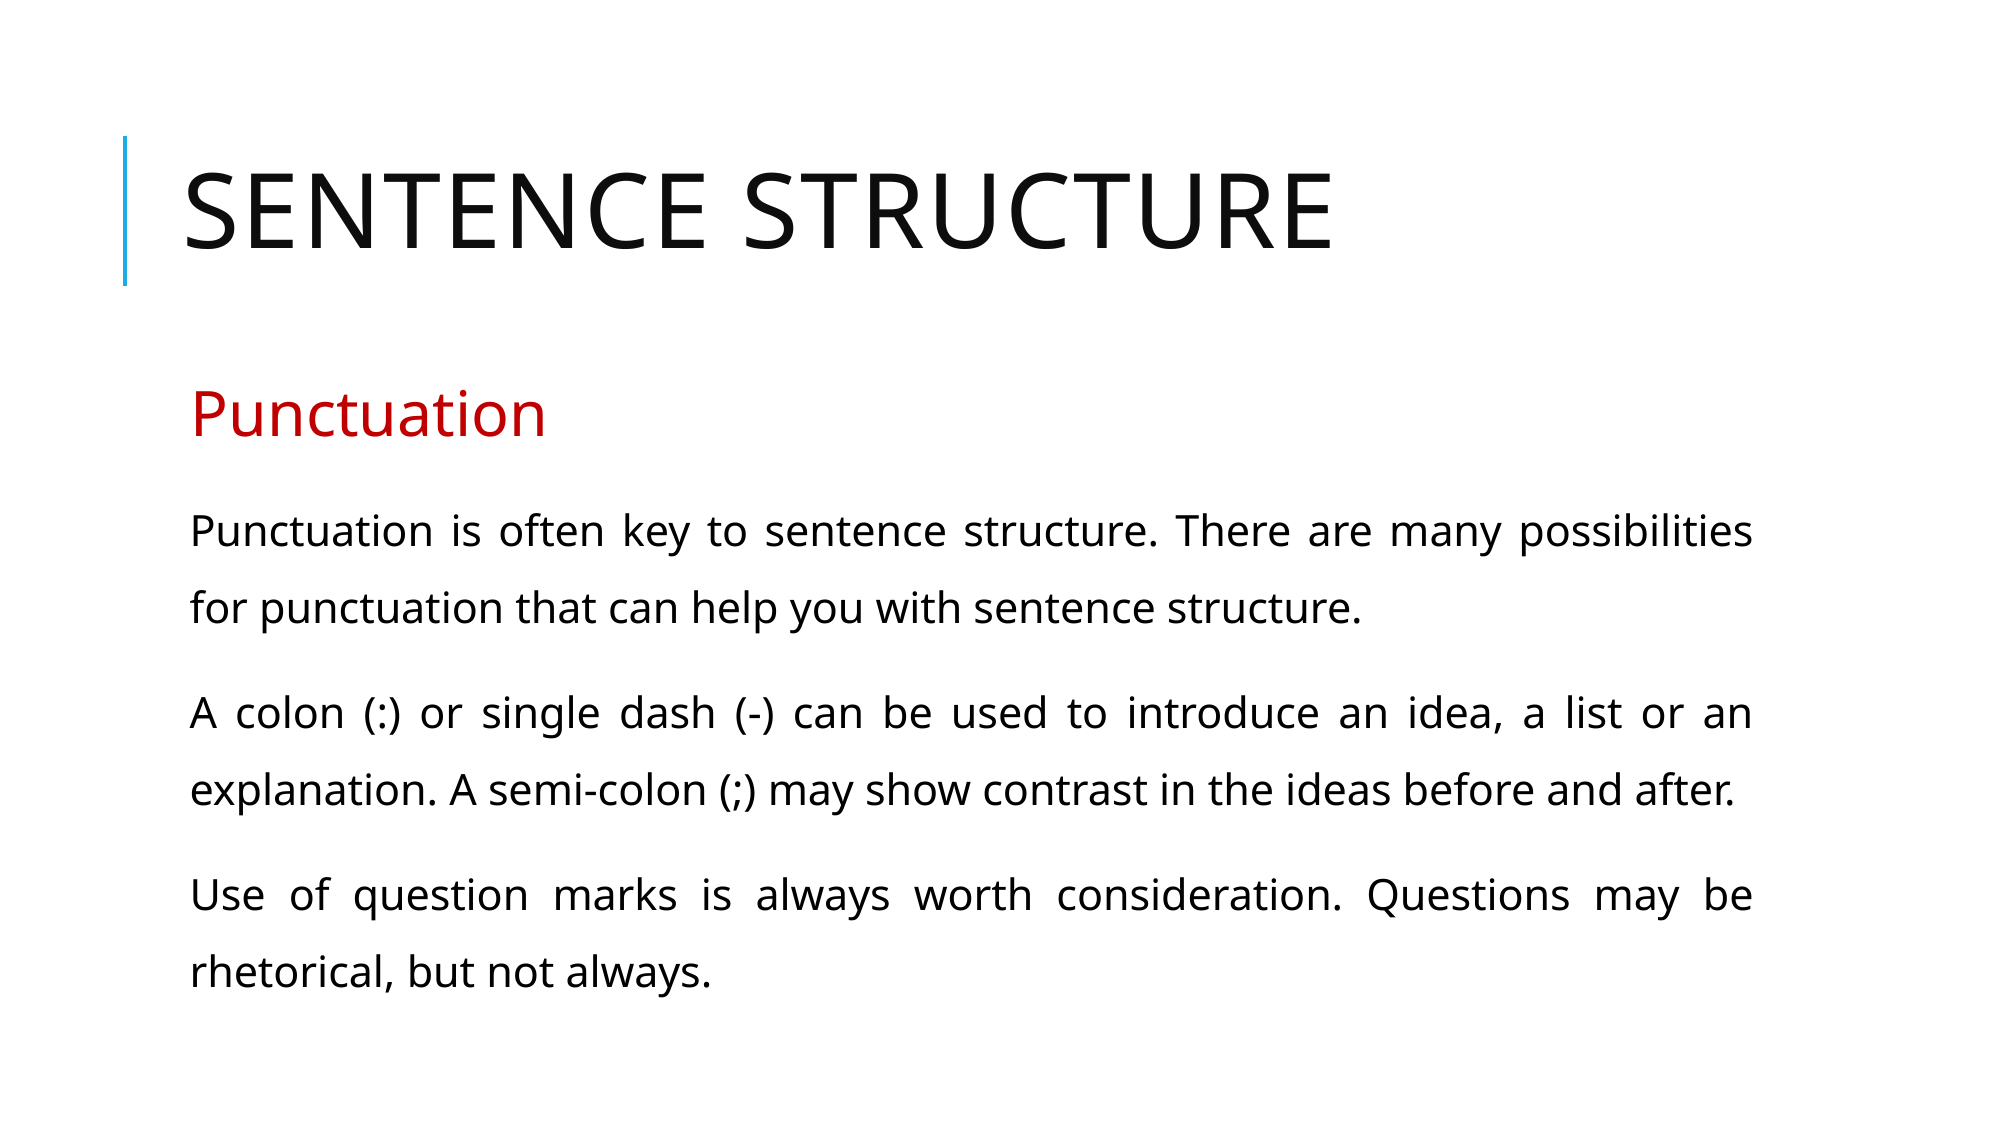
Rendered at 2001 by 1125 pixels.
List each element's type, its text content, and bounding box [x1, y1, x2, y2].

list Punctuation Punctuation is often key to sentence structure. There are many possibilities for punctuation that can help you with sentence structure. A colon (:) or single dash (-) can be used to introduce an idea, a list or an explanation. A semi-colon (;) may show contrast in the ideas before and after. Use of question marks is always worth consideration. Questions may be rhetorical, but not always. [168, 375, 1763, 1035]
title Sentence Structure [168, 96, 1763, 342]
